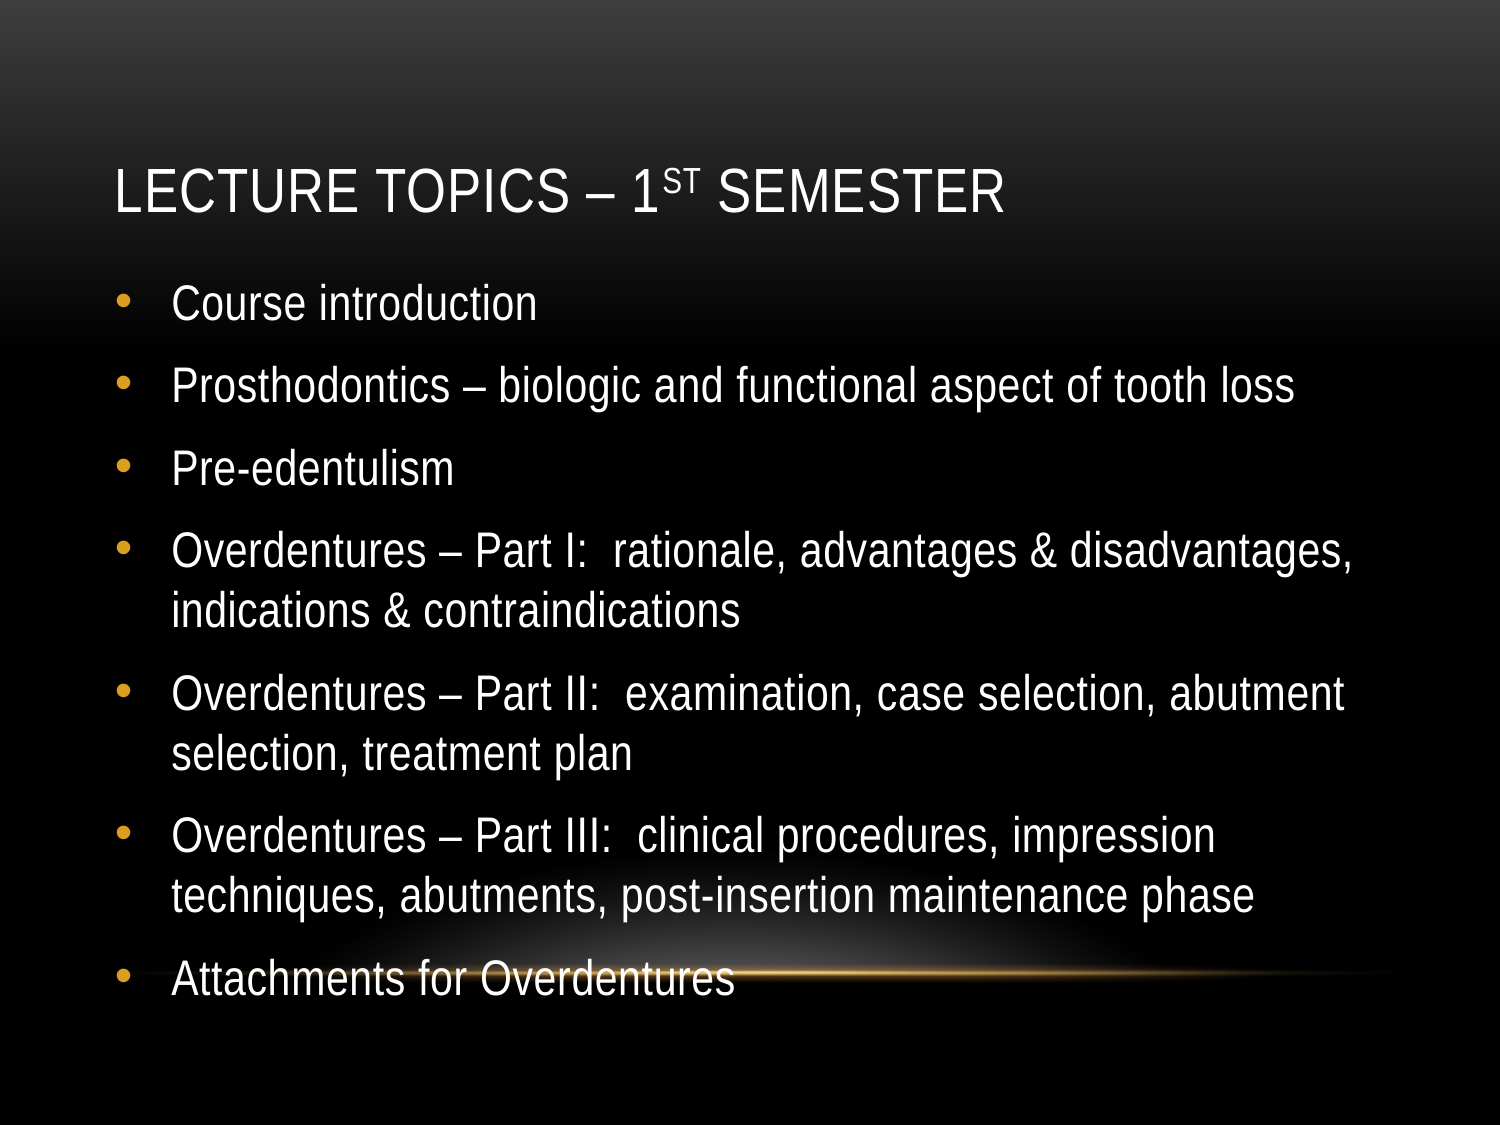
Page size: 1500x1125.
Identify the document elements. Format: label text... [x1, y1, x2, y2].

list Course introduction Prosthodontics – biologic and functional aspect of tooth loss Pre-edentulism Overdentures – Part I: rationale, advantages & disadvantages, indications & contraindications Overdentures – Part II: examination, case selection, abutment selection, treatment plan Overdentures – Part III: clinical procedures, impression techniques, abutments, post-insertion maintenance phase Attachments for Overdentures [99, 262, 1400, 1013]
picture [0, 0, 1500, 1125]
title Lecture topics – 1st Semester [99, 45, 1400, 233]
